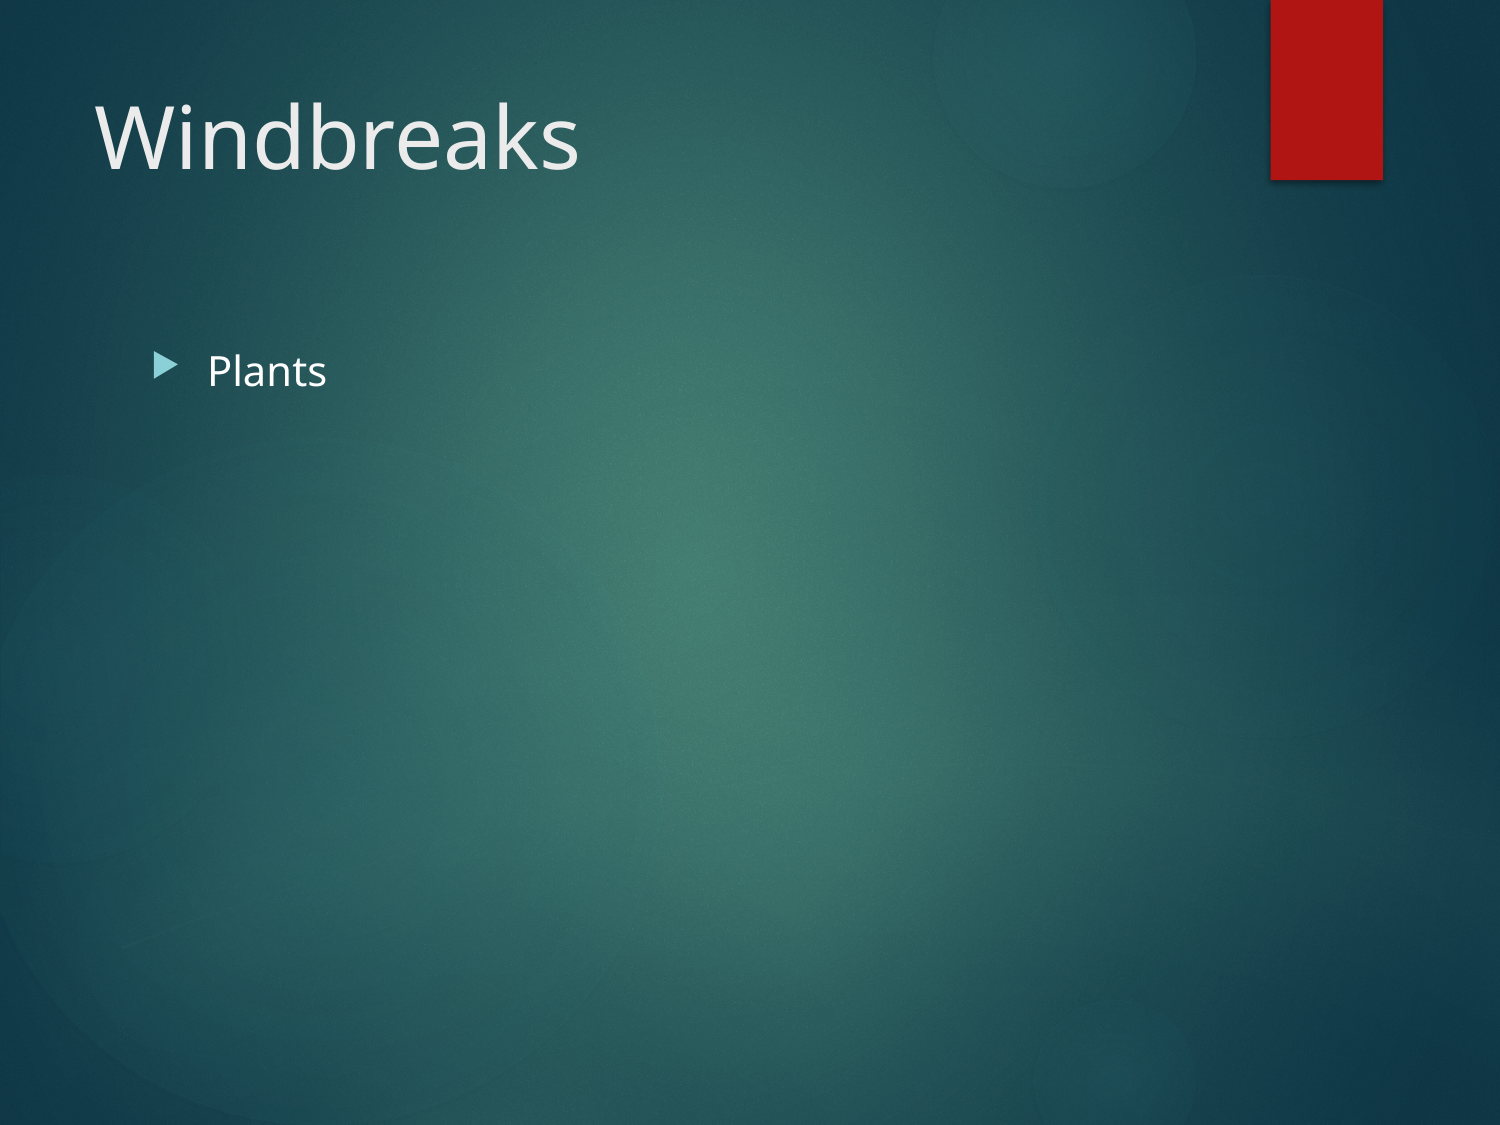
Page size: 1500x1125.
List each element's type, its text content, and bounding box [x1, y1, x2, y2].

title Windbreaks [79, 74, 1237, 304]
list Plants [135, 336, 1237, 1025]
